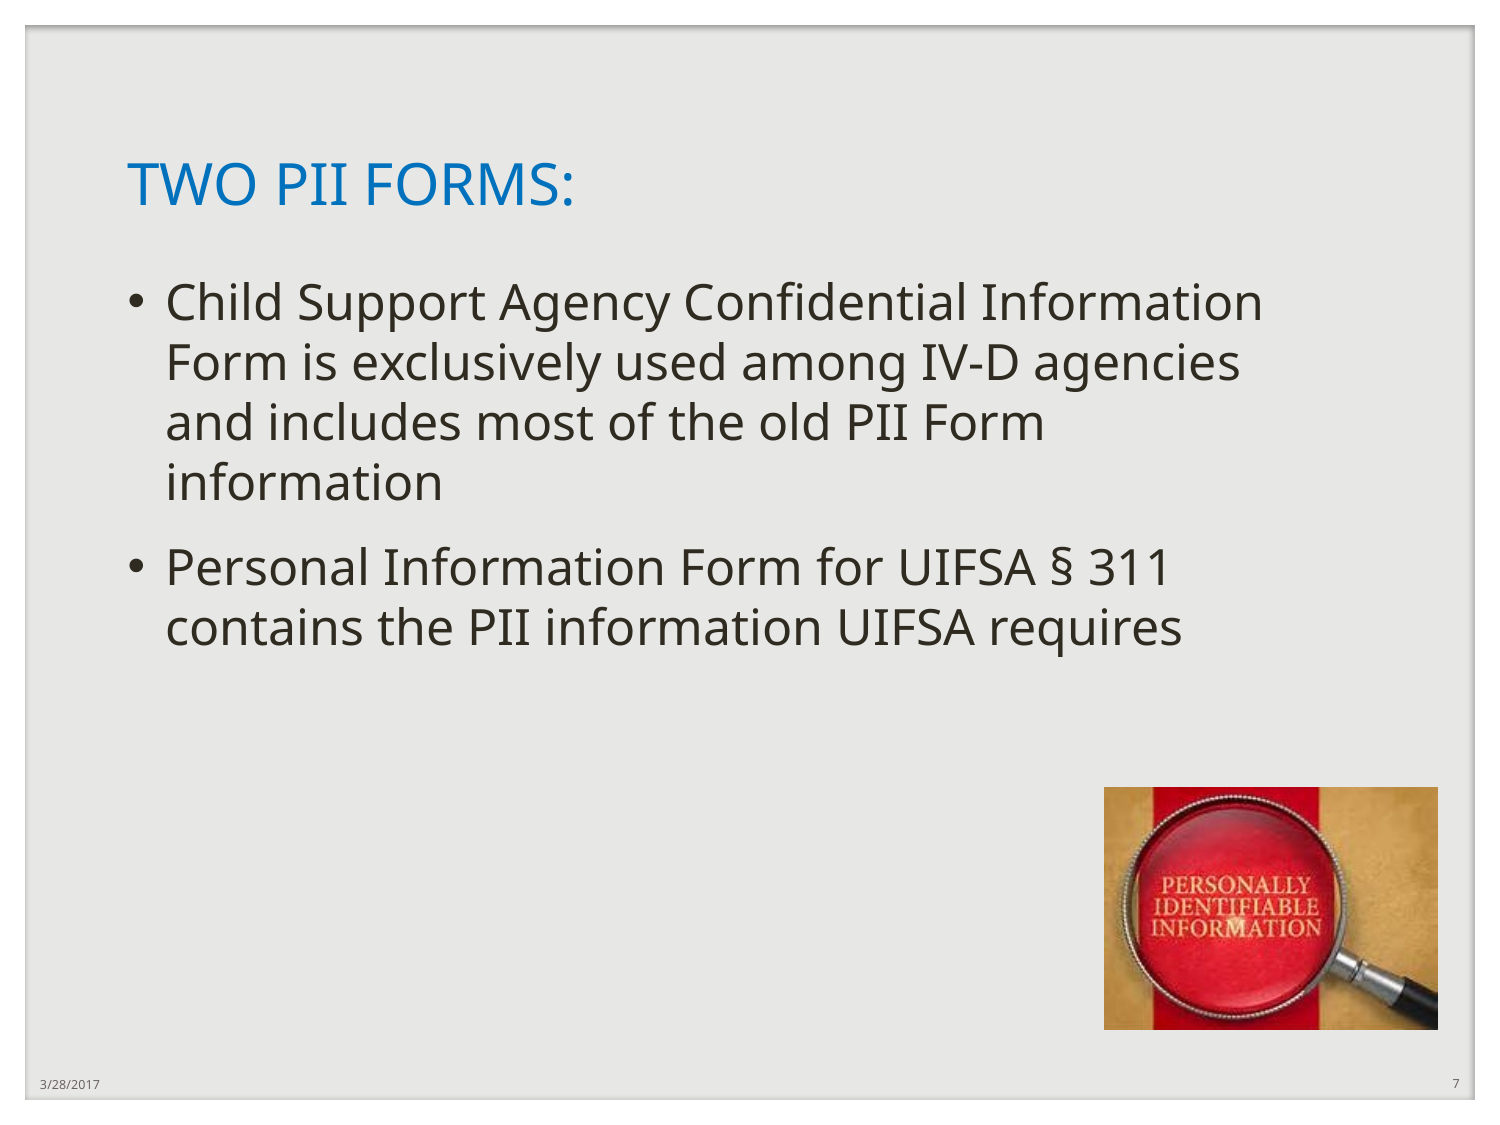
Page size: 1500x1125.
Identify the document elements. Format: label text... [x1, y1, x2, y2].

list Child Support Agency Confidential Information Form is exclusively used among IV-D agencies and includes most of the old PII Form information Personal Information Form for UIFSA § 311 contains the PII information UIFSA requires [112, 262, 1350, 1013]
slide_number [24, 1069, 375, 1100]
slide_number 7 [1125, 1069, 1475, 1100]
title Two PII Forms: [112, 139, 1350, 225]
picture [1104, 787, 1438, 1030]
